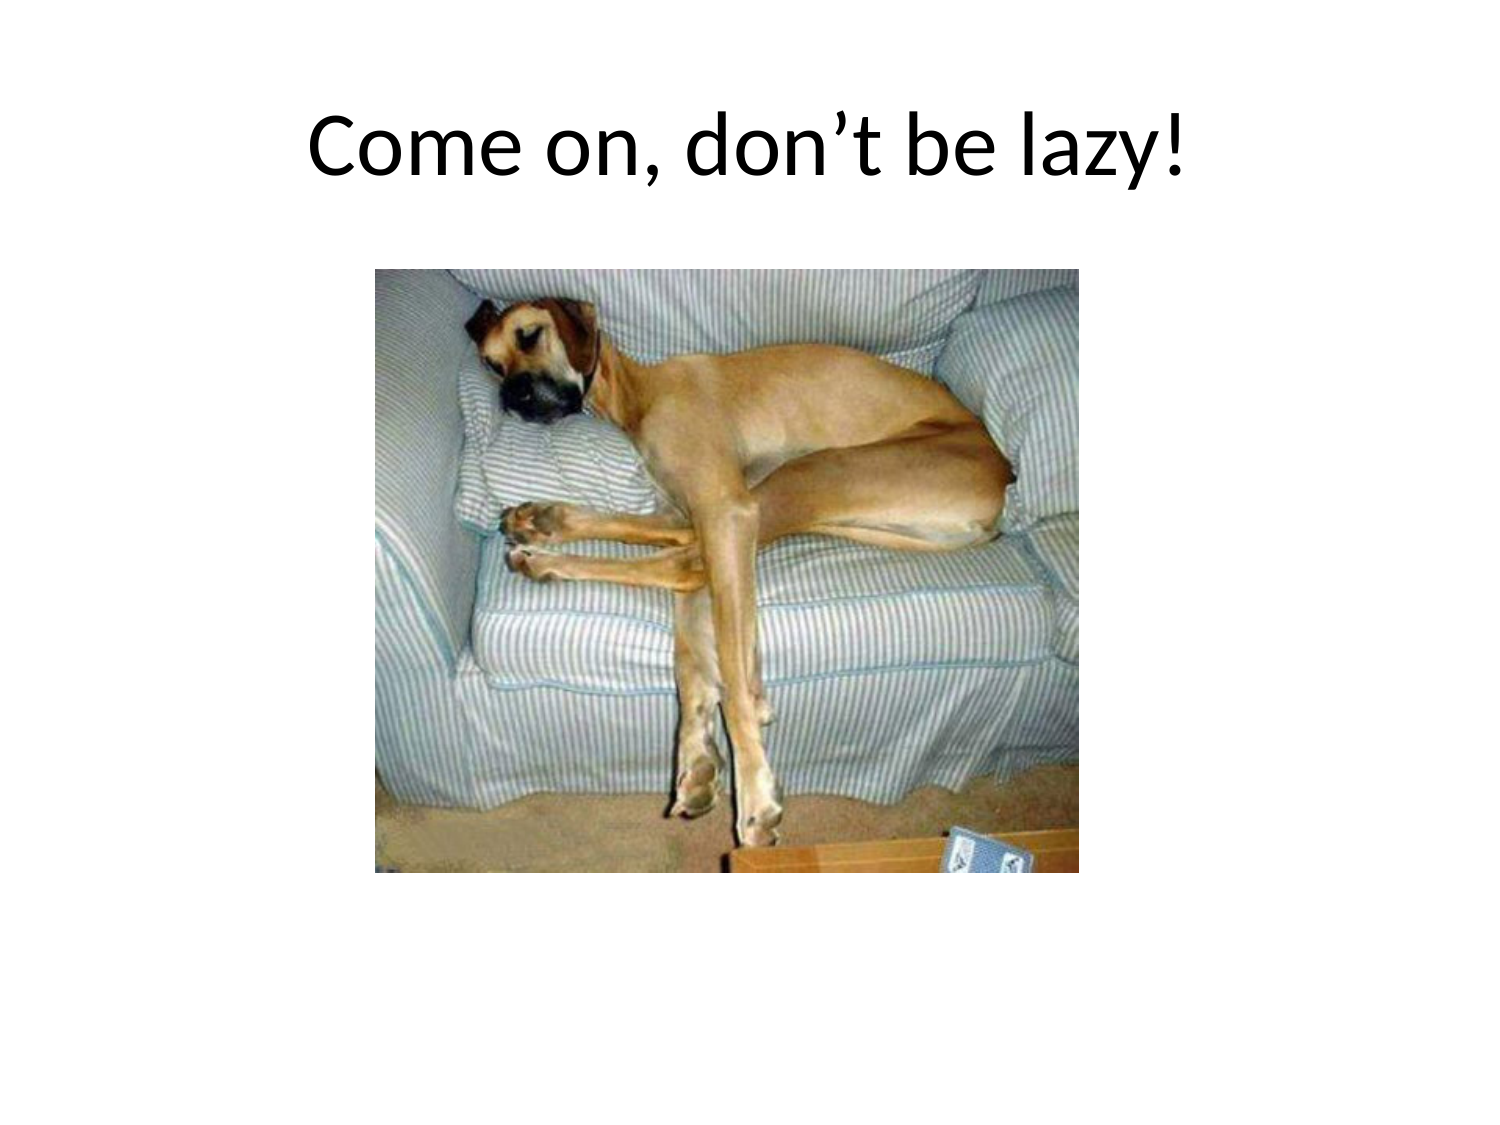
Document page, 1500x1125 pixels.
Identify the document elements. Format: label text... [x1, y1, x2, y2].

picture [374, 269, 1079, 873]
title Come on, don’t be lazy! [74, 44, 1426, 233]
